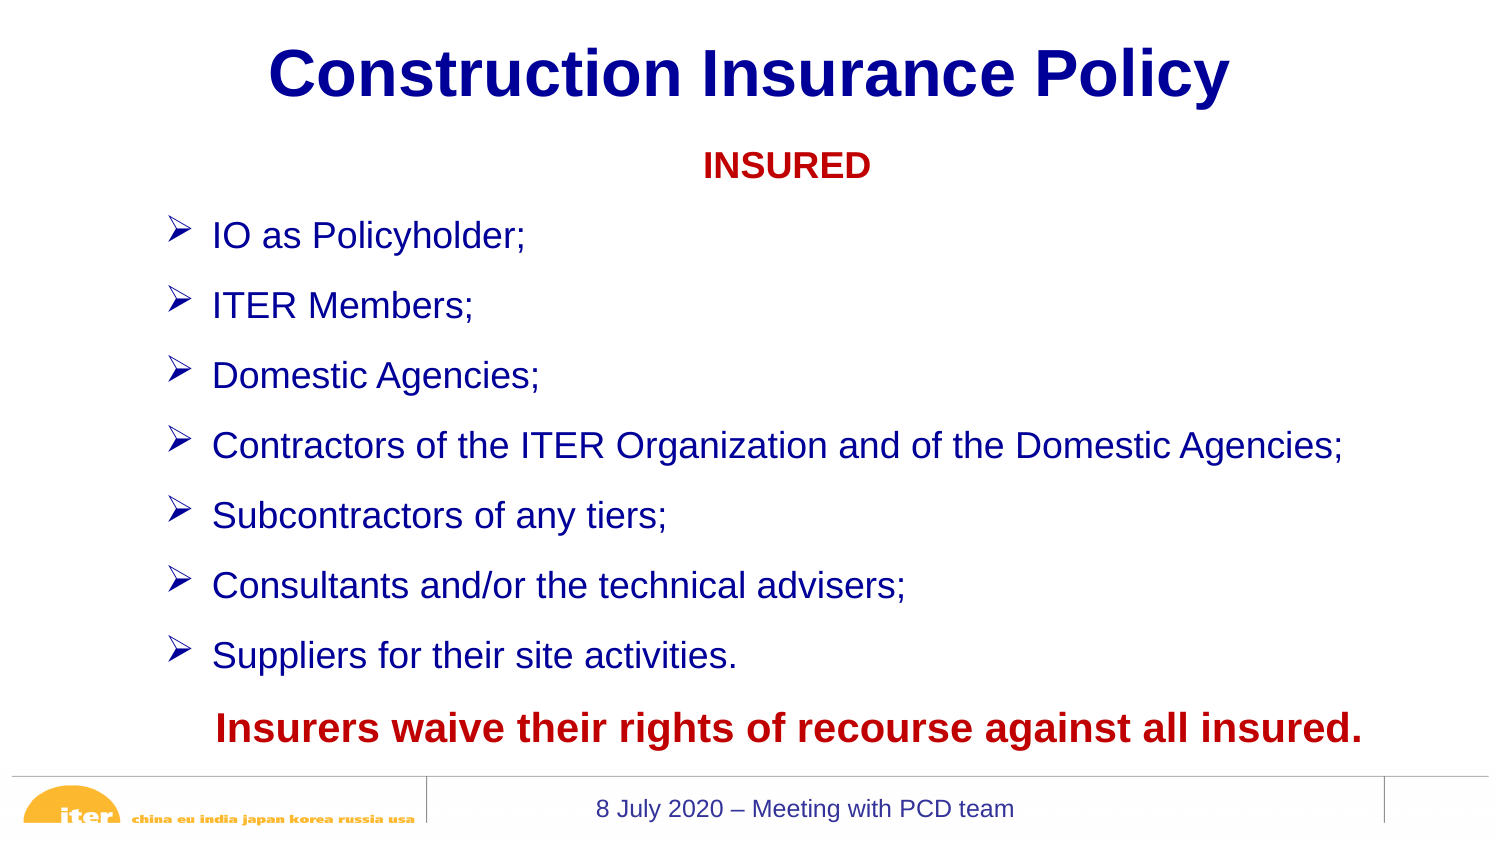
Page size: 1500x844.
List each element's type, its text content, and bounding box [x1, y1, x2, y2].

list INSURED IO as Policyholder; ITER Members; Domestic Agencies; Contractors of the ITER Organization and of the Domestic Agencies; Subcontractors of any tiers; Consultants and/or the technical advisers; Suppliers for their site activities. Insurers waive their rights of recourse against all insured. [75, 133, 1425, 777]
picture [0, 767, 1500, 844]
title Construction Insurance Policy [0, 0, 1500, 139]
